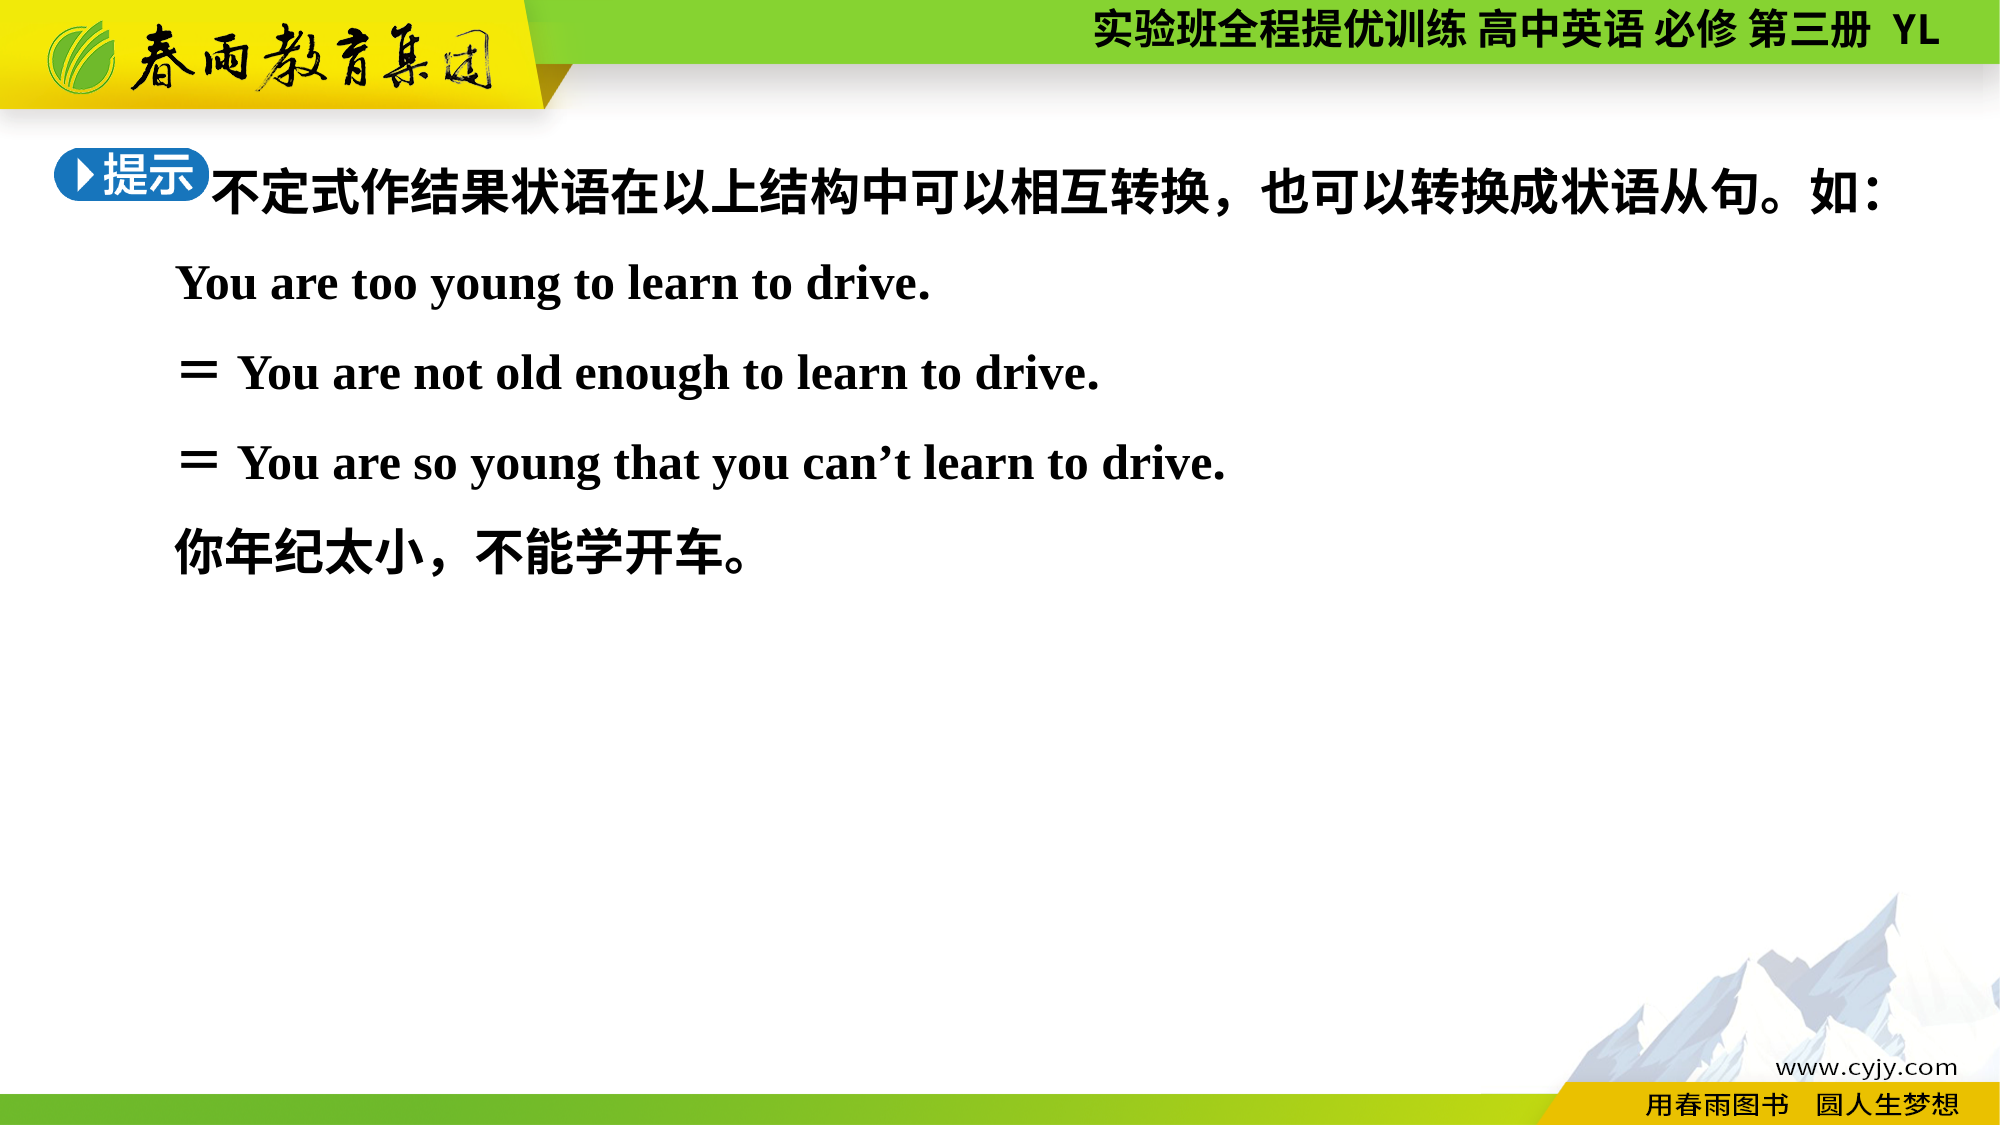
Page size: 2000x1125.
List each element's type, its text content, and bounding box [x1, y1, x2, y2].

list 不定式作结果状语在以上结构中可以相互转换，也可以转换成状语从句。如： You are too young to learn to drive. ＝You are not old enough to learn to drive. ＝You are so young that you can’t learn to drive. 你年纪太小，不能学开车。 [59, 122, 1944, 592]
picture [0, 0, 2000, 1125]
